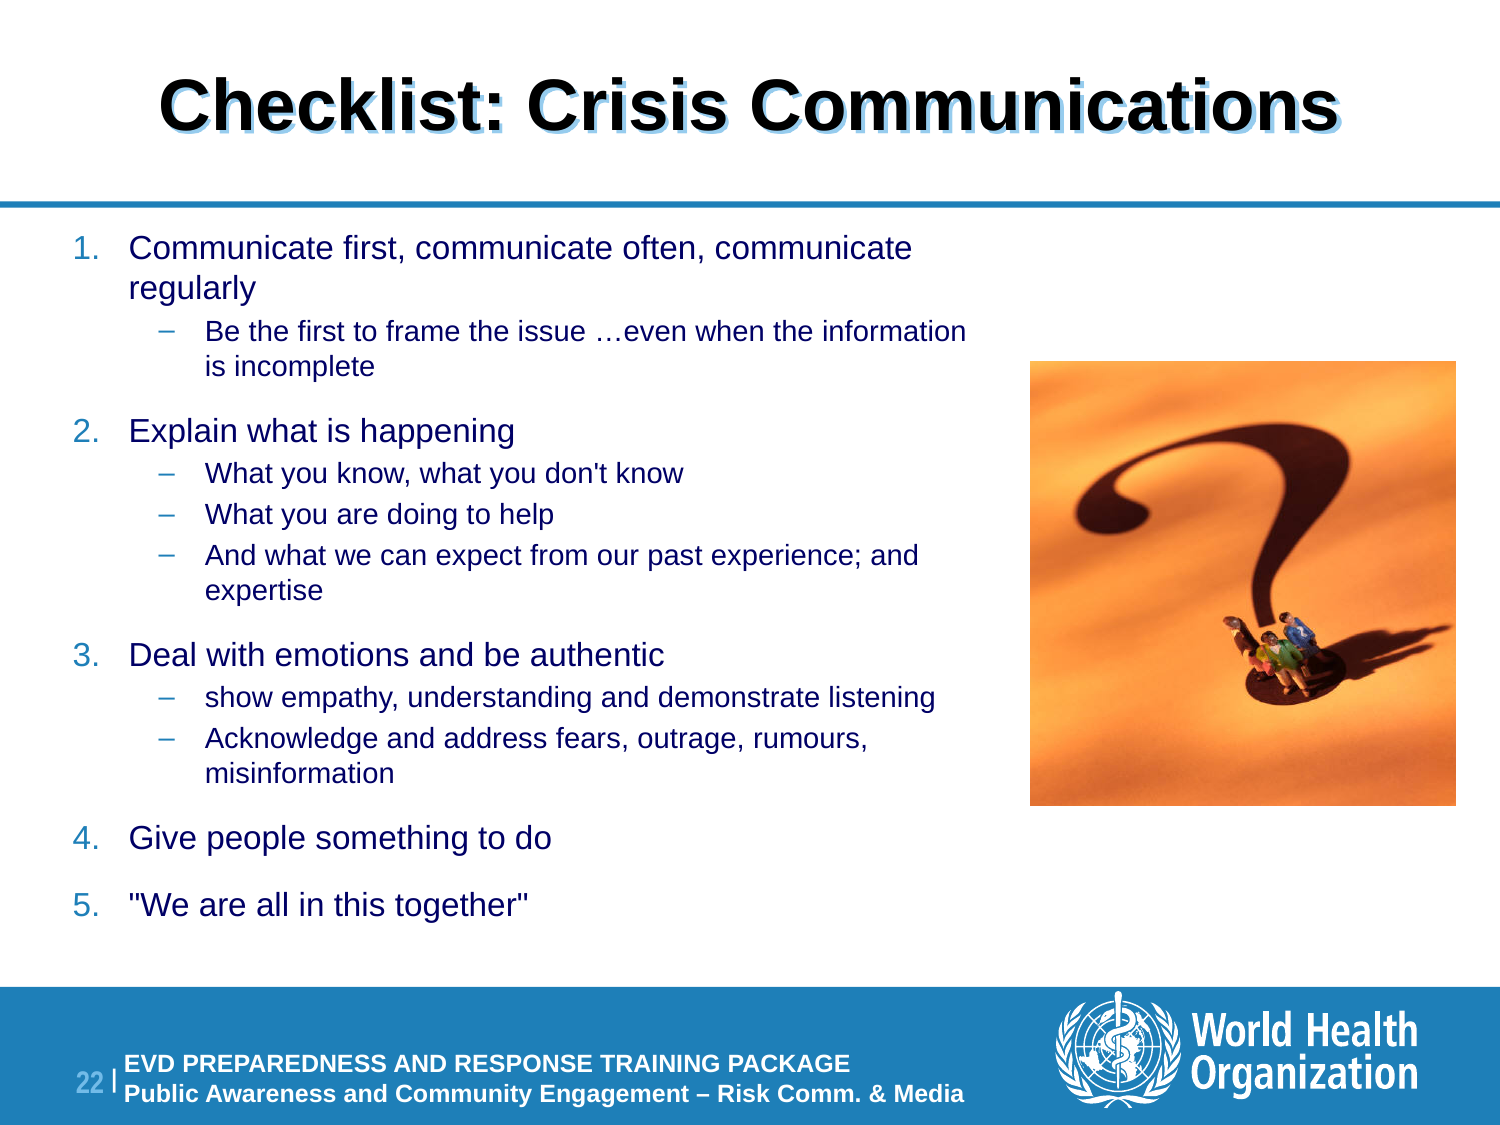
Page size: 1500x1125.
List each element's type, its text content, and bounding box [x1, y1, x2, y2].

list Communicate first, communicate often, communicate regularly Be the first to frame the issue …even when the information is incomplete Explain what is happening What you know, what you don't know What you are doing to help And what we can expect from our past experience; and expertise Deal with emotions and be authentic show empathy, understanding and demonstrate listening Acknowledge and address fears, outrage, rumours, misinformation Give people something to do "We are all in this together" [72, 226, 992, 984]
picture [1029, 361, 1456, 806]
title Checklist: Crisis Communications [0, 0, 1500, 204]
